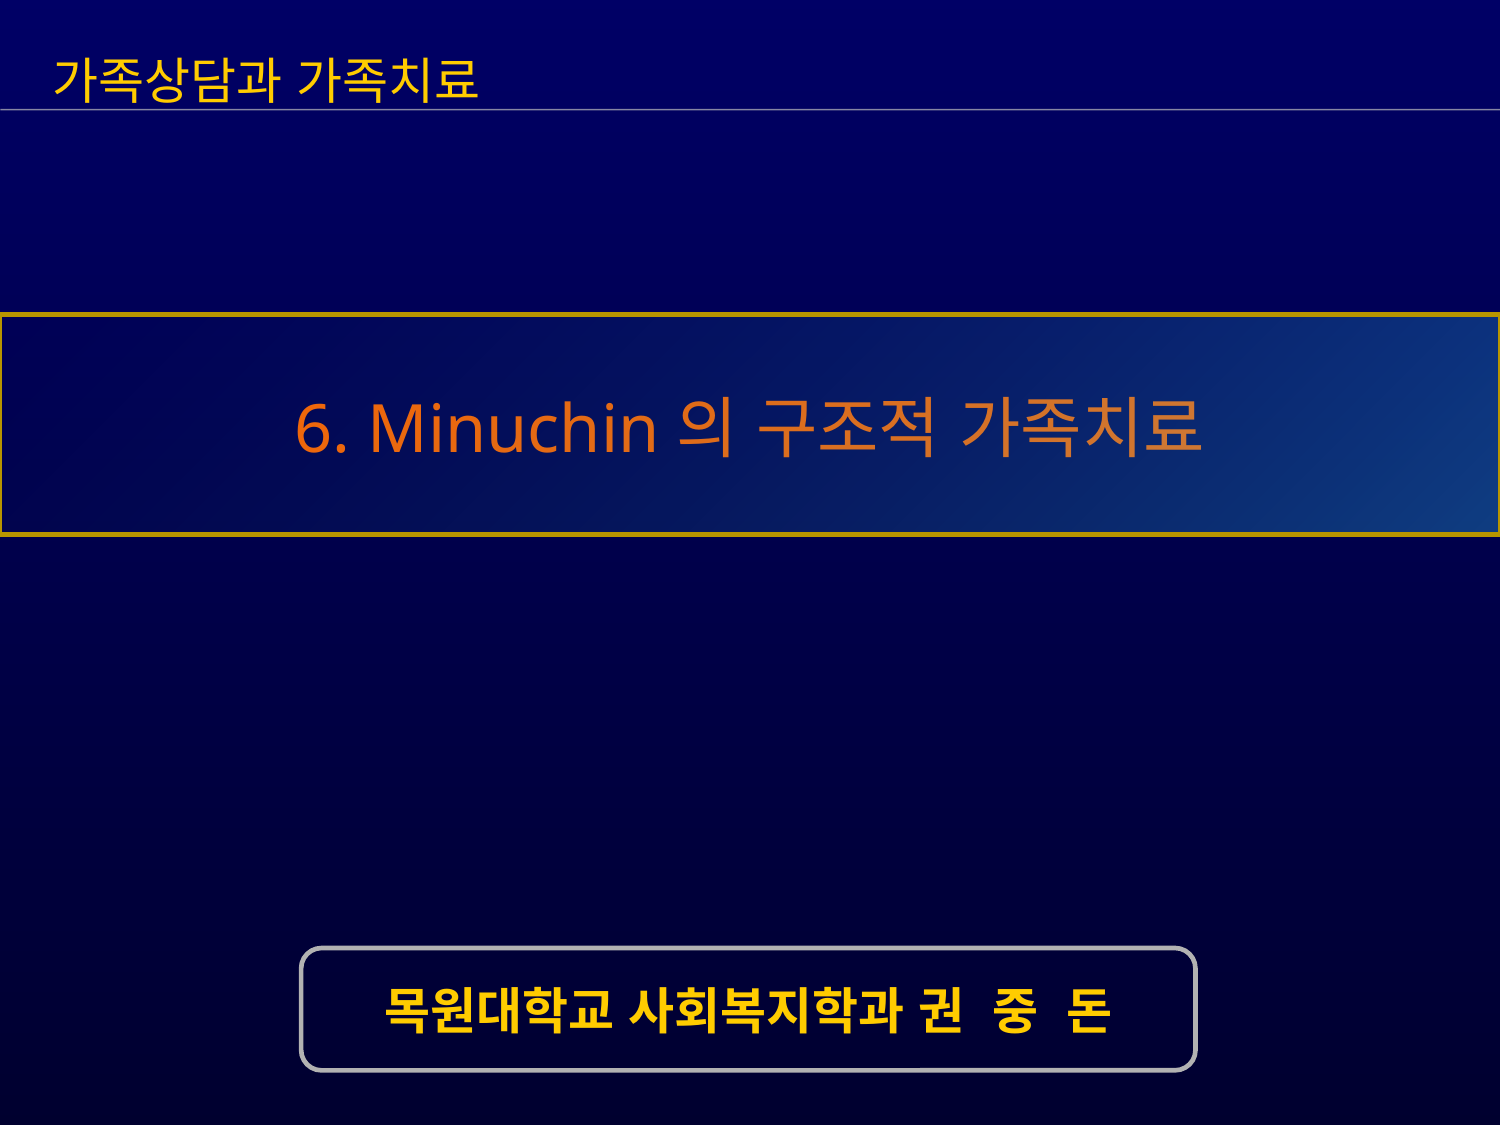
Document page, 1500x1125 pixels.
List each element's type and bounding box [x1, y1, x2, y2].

text_box [0, 42, 1500, 1071]
